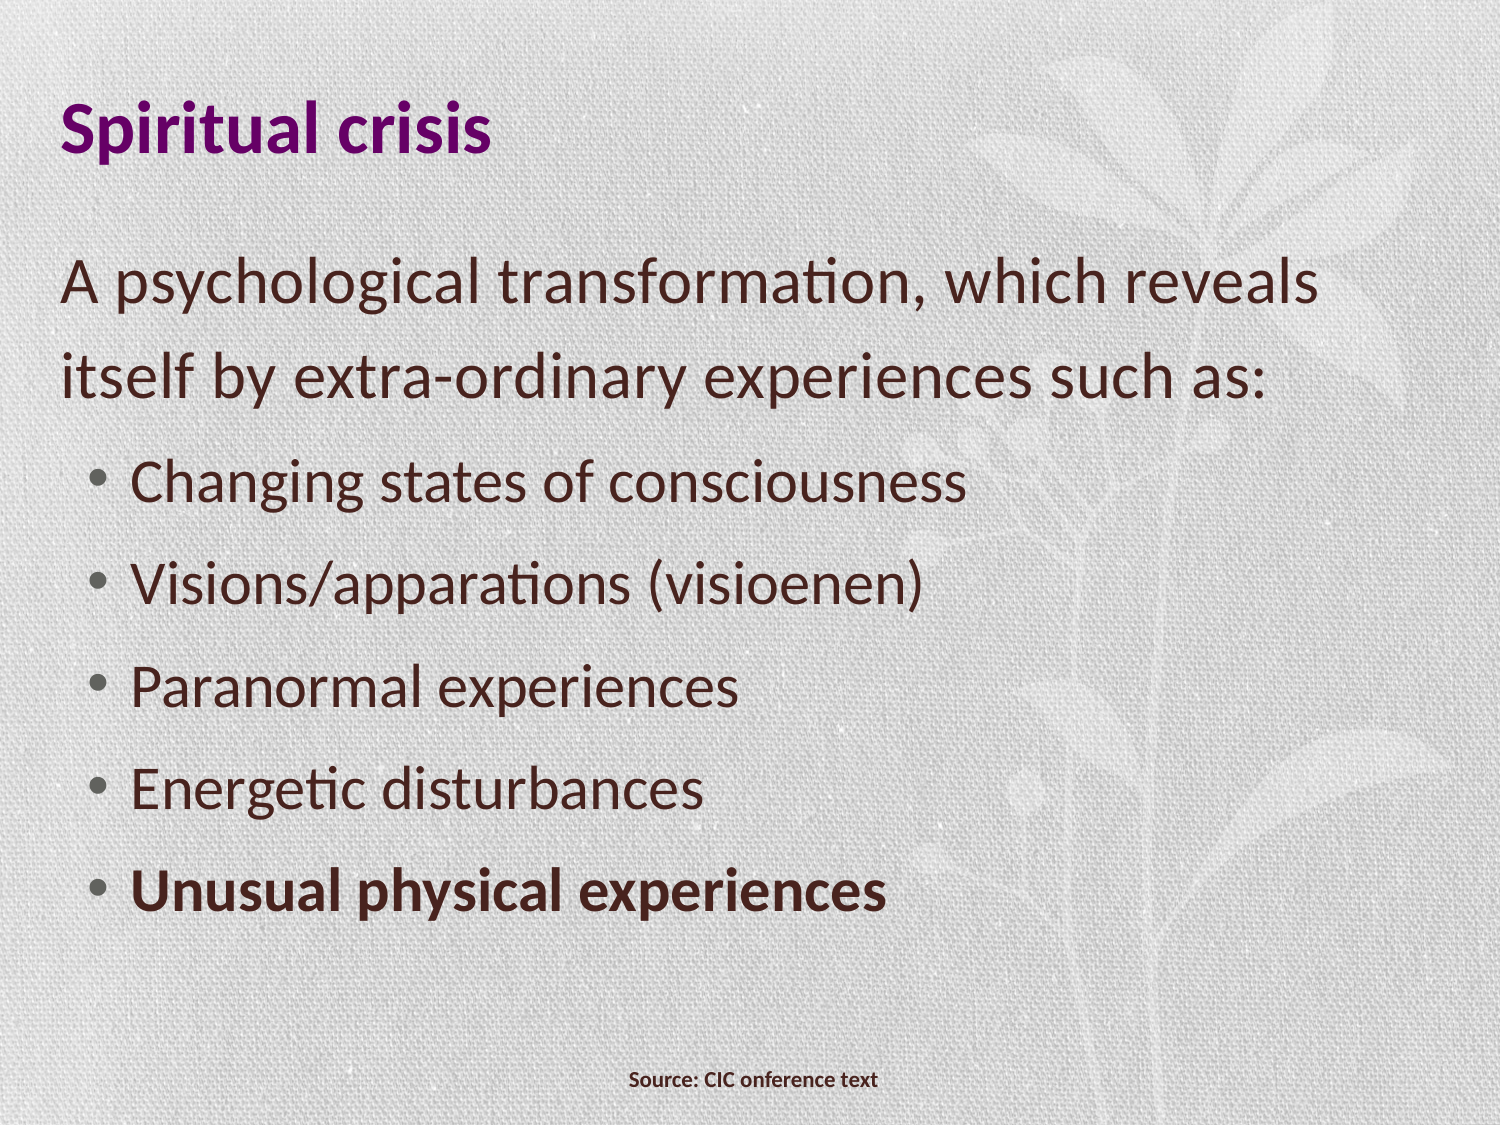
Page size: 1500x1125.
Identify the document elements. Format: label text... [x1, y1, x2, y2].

title Spiritual crisis [45, 37, 1455, 176]
list A psychological transformation, which reveals itself by extra-ordinary experiences such as: Changing states of consciousness Visions/apparations (visioenen) Paranormal experiences Energetic disturbances Unusual physical experiences [45, 213, 1455, 1023]
footer Source: CIC onference text [614, 1054, 1285, 1103]
